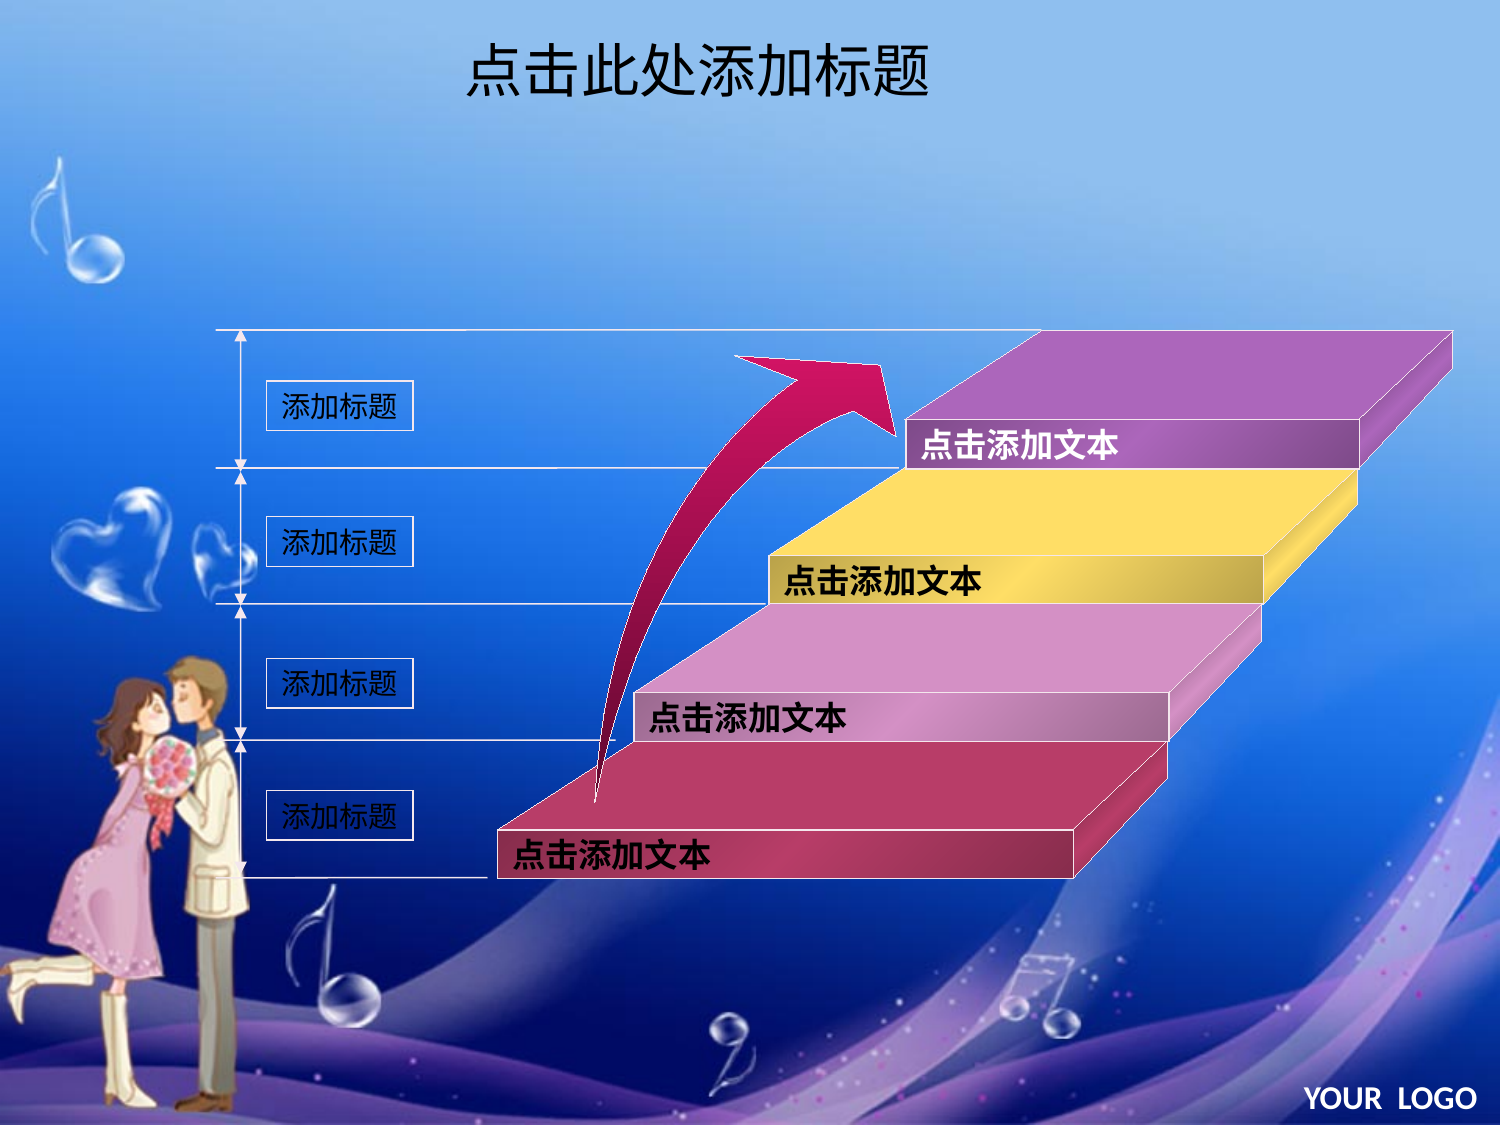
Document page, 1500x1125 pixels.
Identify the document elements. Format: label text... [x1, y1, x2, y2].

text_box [215, 328, 1454, 880]
text_box 点击此处添加标题 [449, 16, 1050, 123]
picture [0, 0, 1500, 1125]
